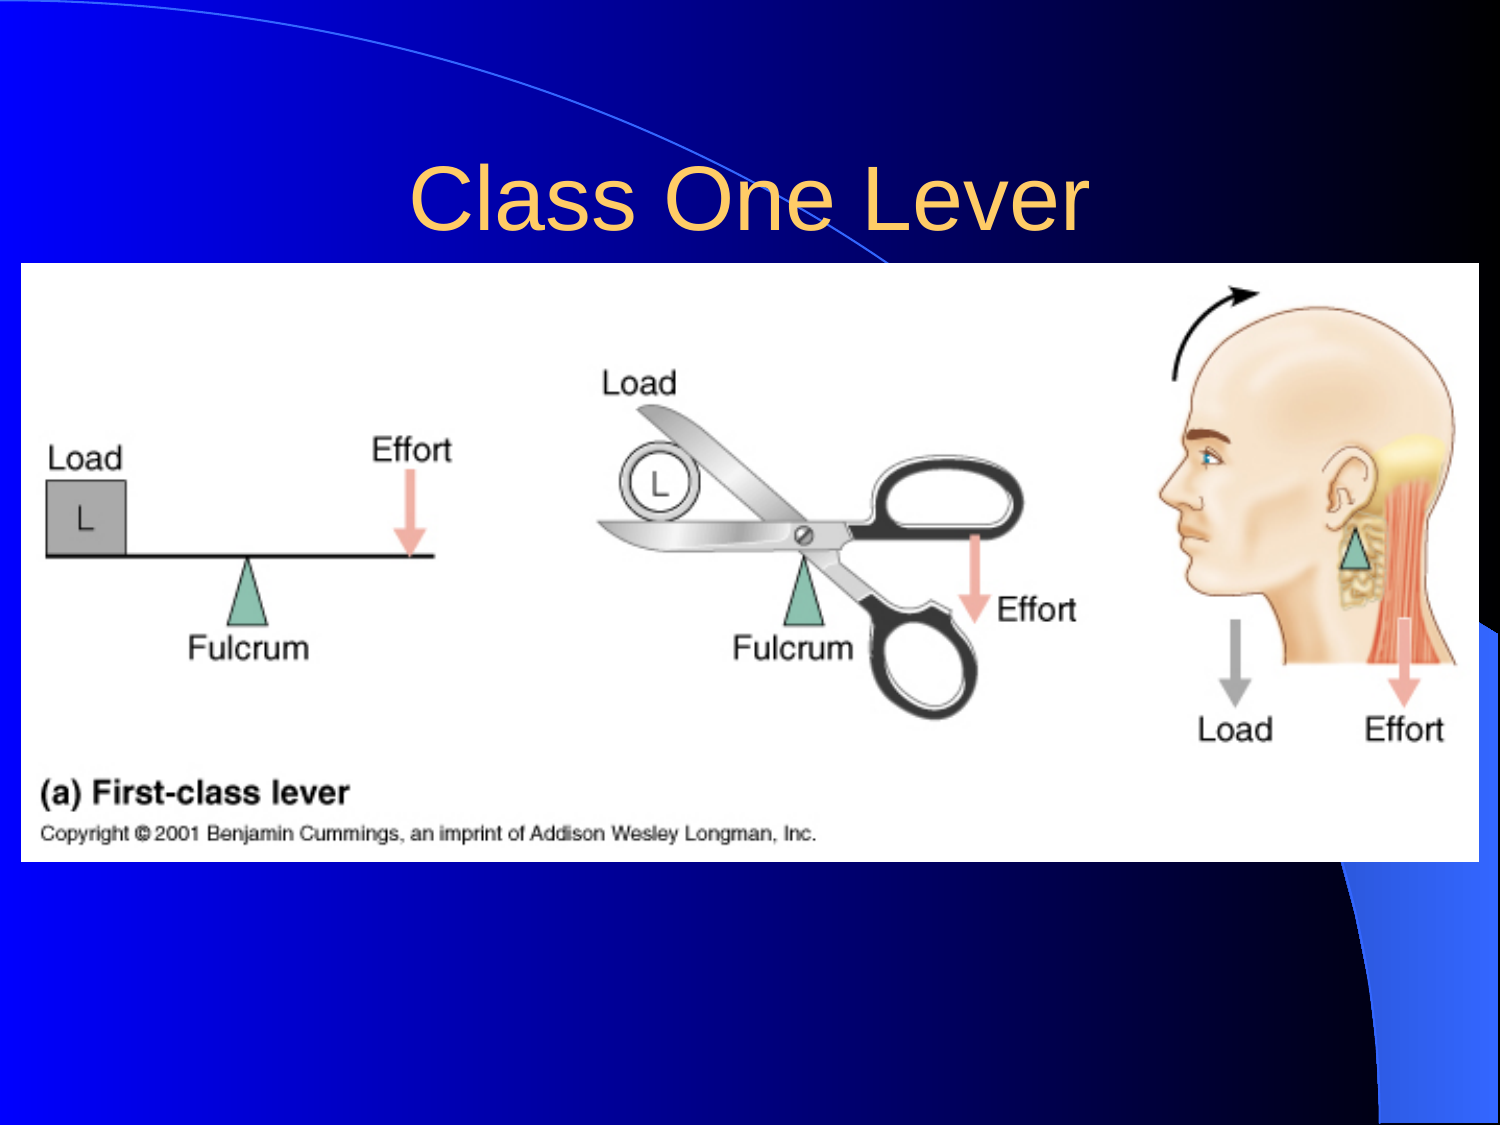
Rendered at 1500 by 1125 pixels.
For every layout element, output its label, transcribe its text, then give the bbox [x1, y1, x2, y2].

picture [21, 263, 1479, 862]
title Class One Lever [112, 99, 1388, 263]
